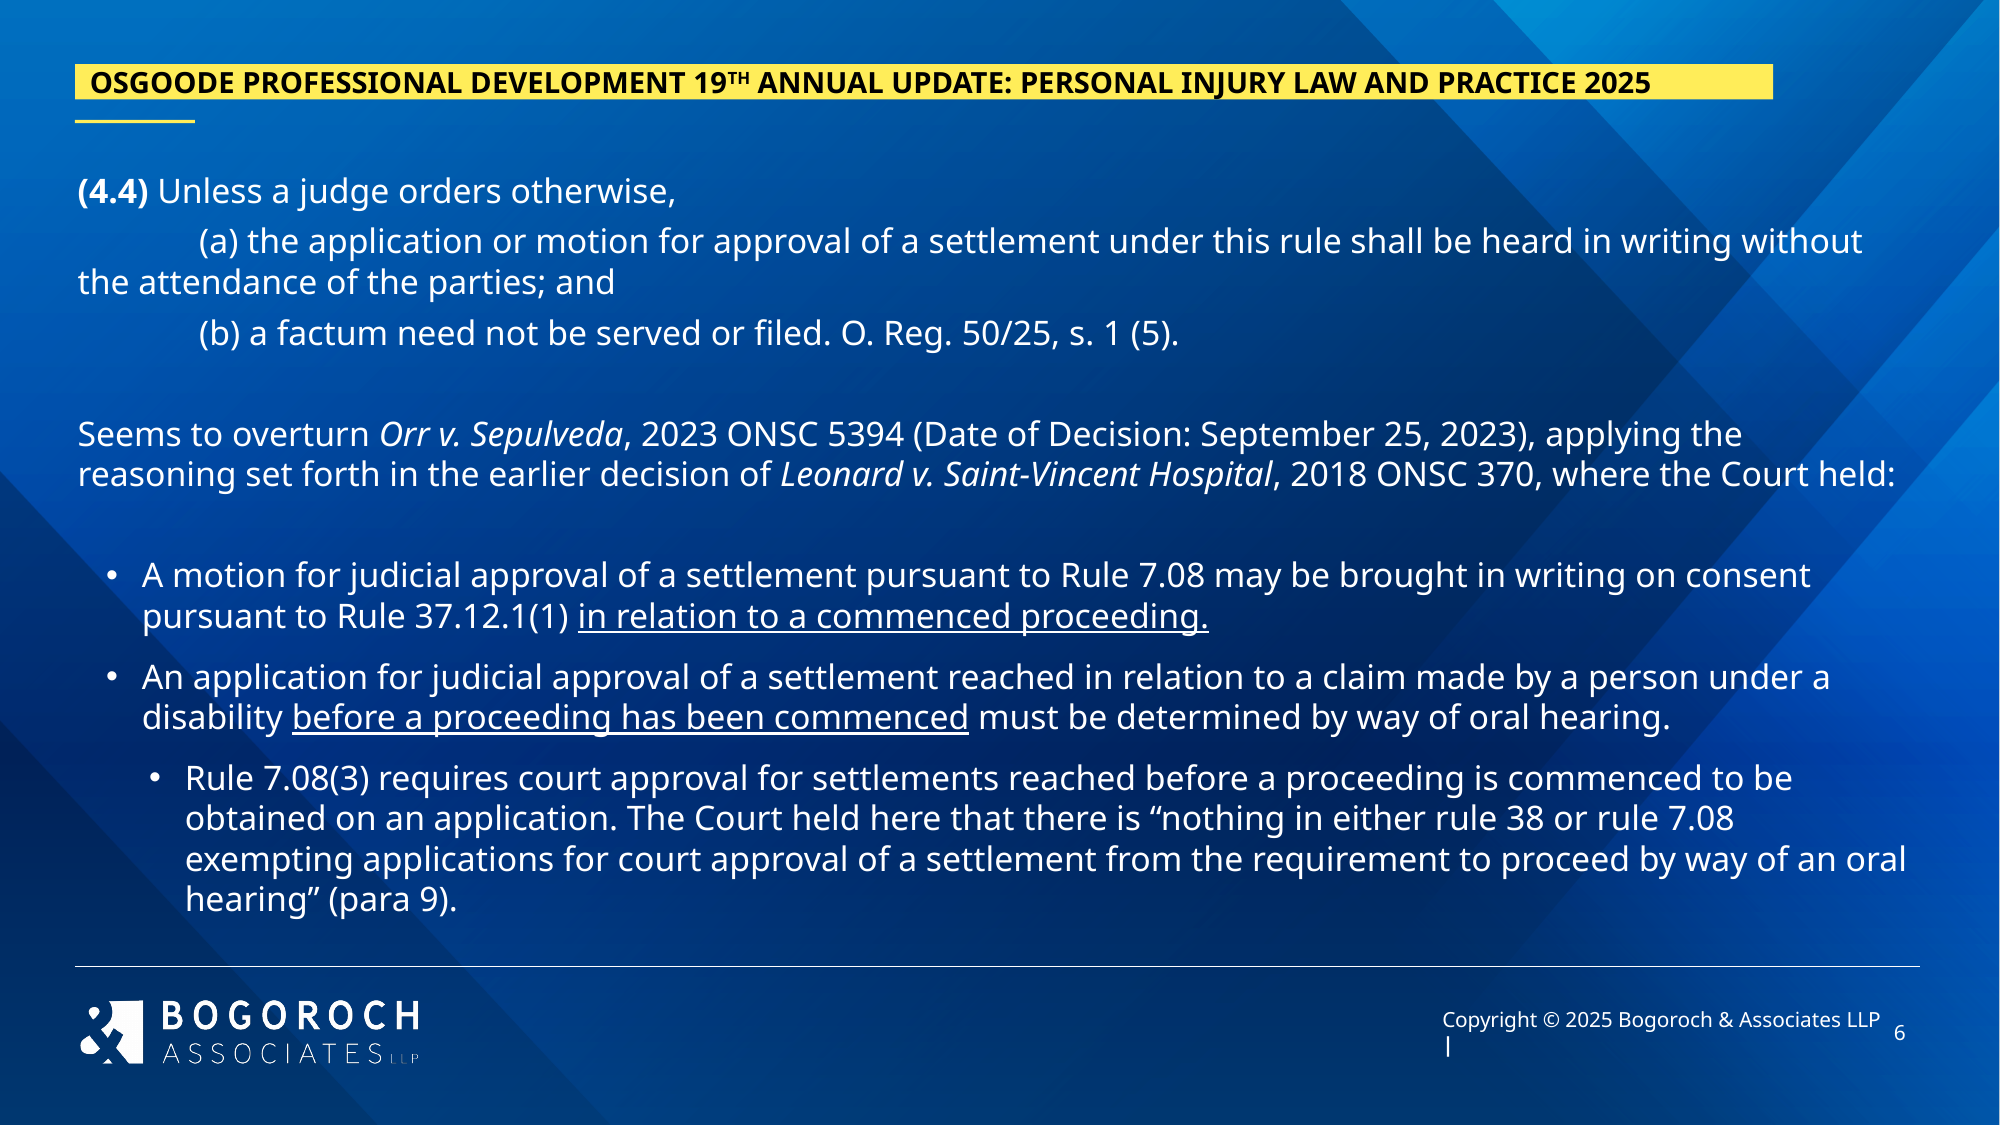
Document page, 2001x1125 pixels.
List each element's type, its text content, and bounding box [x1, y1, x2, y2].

picture [0, 0, 2000, 1125]
list (4.4) Unless a judge orders otherwise, (a) the application or motion for approval of a settlement under this rule shall be heard in writing without the attendance of the parties; and (b) a factum need not be served or filed. O. Reg. 50/25, s. 1 (5). Seems to overturn Orr v. Sepulveda, 2023 ONSC 5394 (Date of Decision: September 25, 2023), applying the reasoning set forth in the earlier decision of Leonard v. Saint-Vincent Hospital, 2018 ONSC 370, where the Court held: A motion for judicial approval of a settlement pursuant to Rule 7.08 may be brought in writing on consent pursuant to Rule 37.12.1(1) in relation to a commenced proceeding. An application for judicial approval of a settlement reached in relation to a claim made by a person under a disability before a proceeding has been commenced must be determined by way of oral hearing. Rule 7.08(3) requires court approval for settlements reached before a proceeding is commenced to be obtained on an application. The Court held here that there is “nothing in either rule 38 or rule 7.08 exempting applications for court approval of a settlement from the requirement to proceed by way of an oral hearing” (para 9). [77, 161, 1923, 958]
